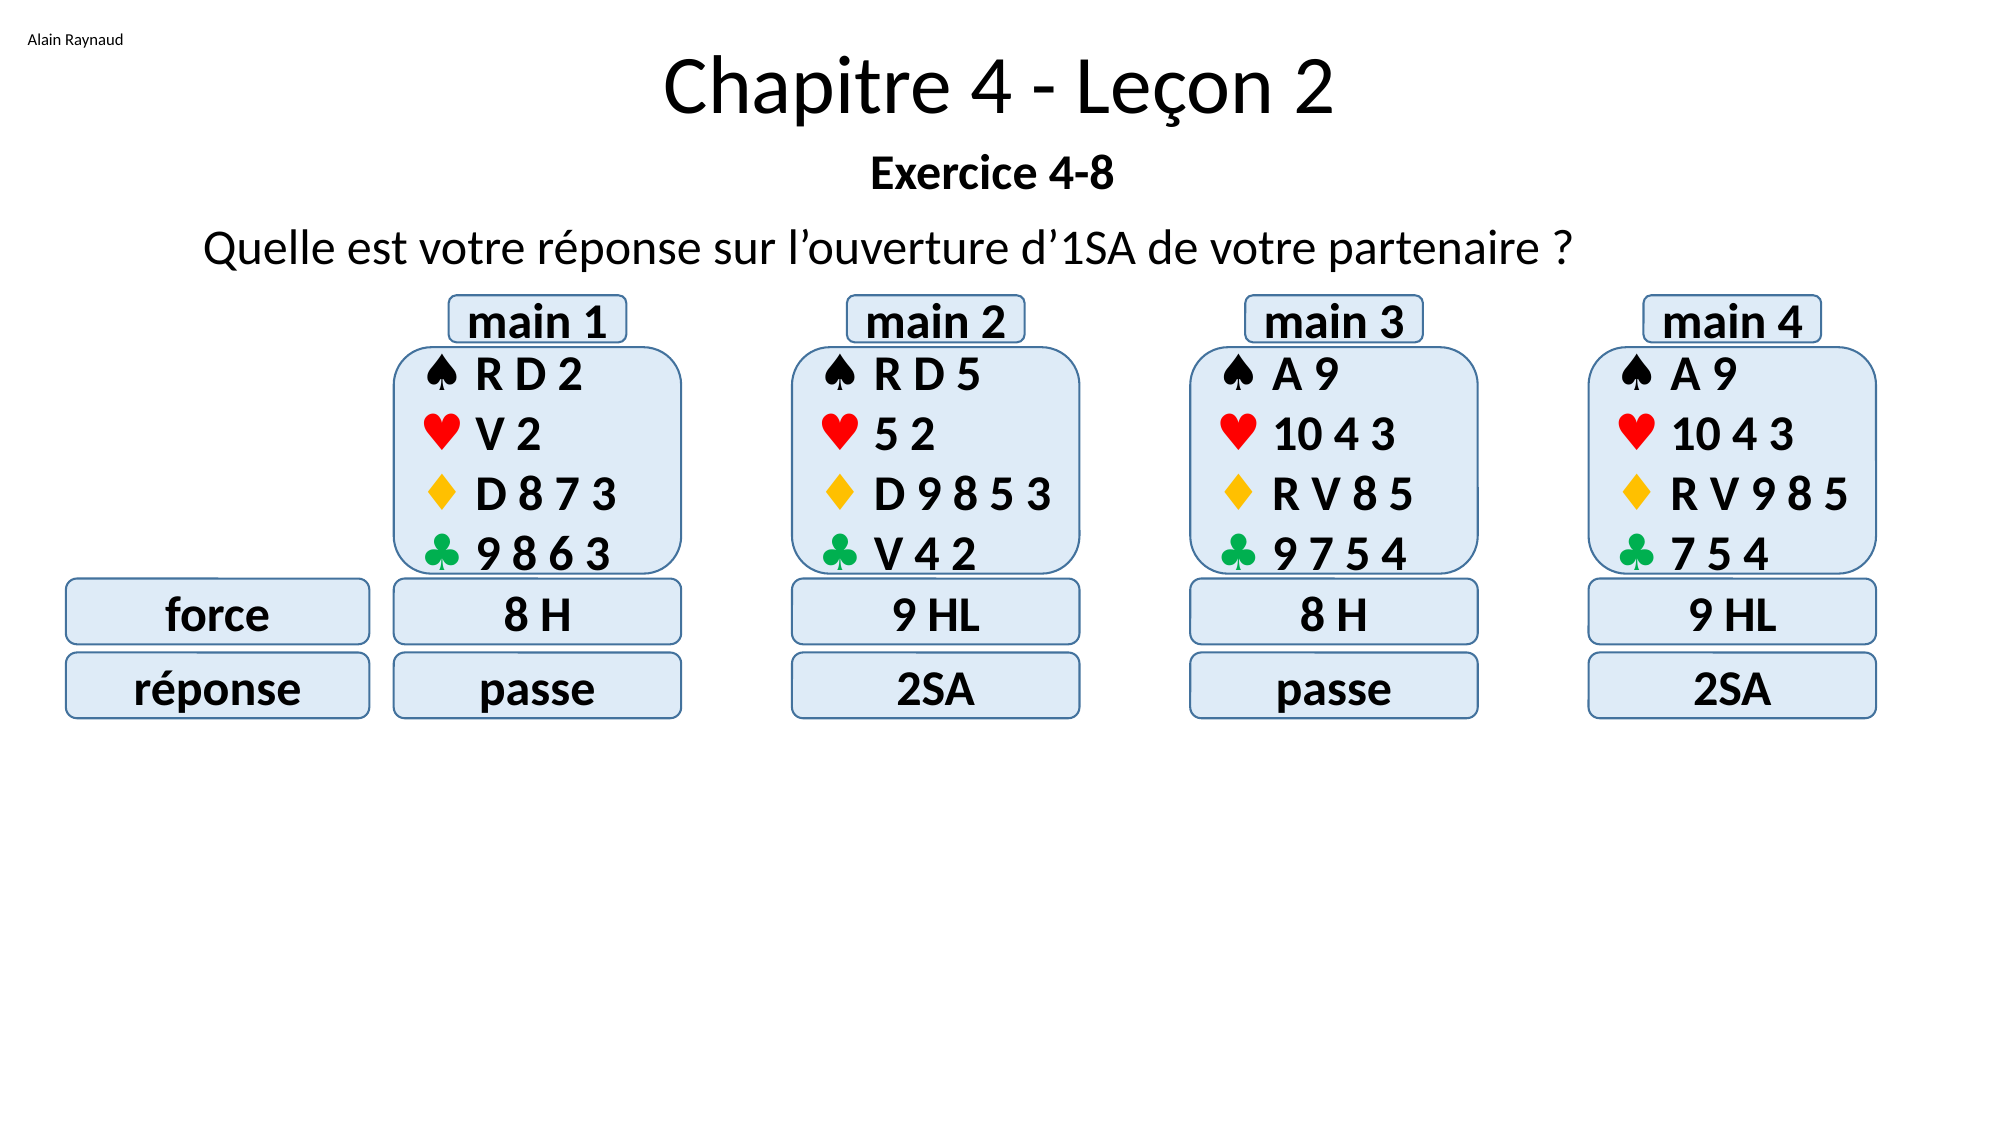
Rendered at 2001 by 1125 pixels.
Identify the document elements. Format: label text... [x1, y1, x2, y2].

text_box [1190, 295, 1478, 574]
text_box 9 HL [790, 577, 1081, 646]
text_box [1588, 295, 1877, 574]
text_box passe [392, 651, 683, 720]
text_box force [64, 577, 371, 646]
text_box 2SA [1587, 651, 1878, 720]
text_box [791, 295, 1080, 574]
text_box passe [1189, 651, 1479, 720]
subtitle Exercice 4-8 Quelle est votre réponse sur l’ouverture d’1SA de votre partenaire ? [37, 139, 1948, 1088]
title Chapitre 4 - Leçon 2 [249, 38, 1750, 139]
text_box 8 H [392, 577, 683, 646]
text_box Alain Raynaud [12, 21, 147, 57]
text_box 8 H [1189, 577, 1479, 646]
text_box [393, 295, 682, 574]
text_box 2SA [790, 651, 1081, 720]
text_box 9 HL [1587, 577, 1878, 646]
text_box réponse [64, 651, 371, 720]
